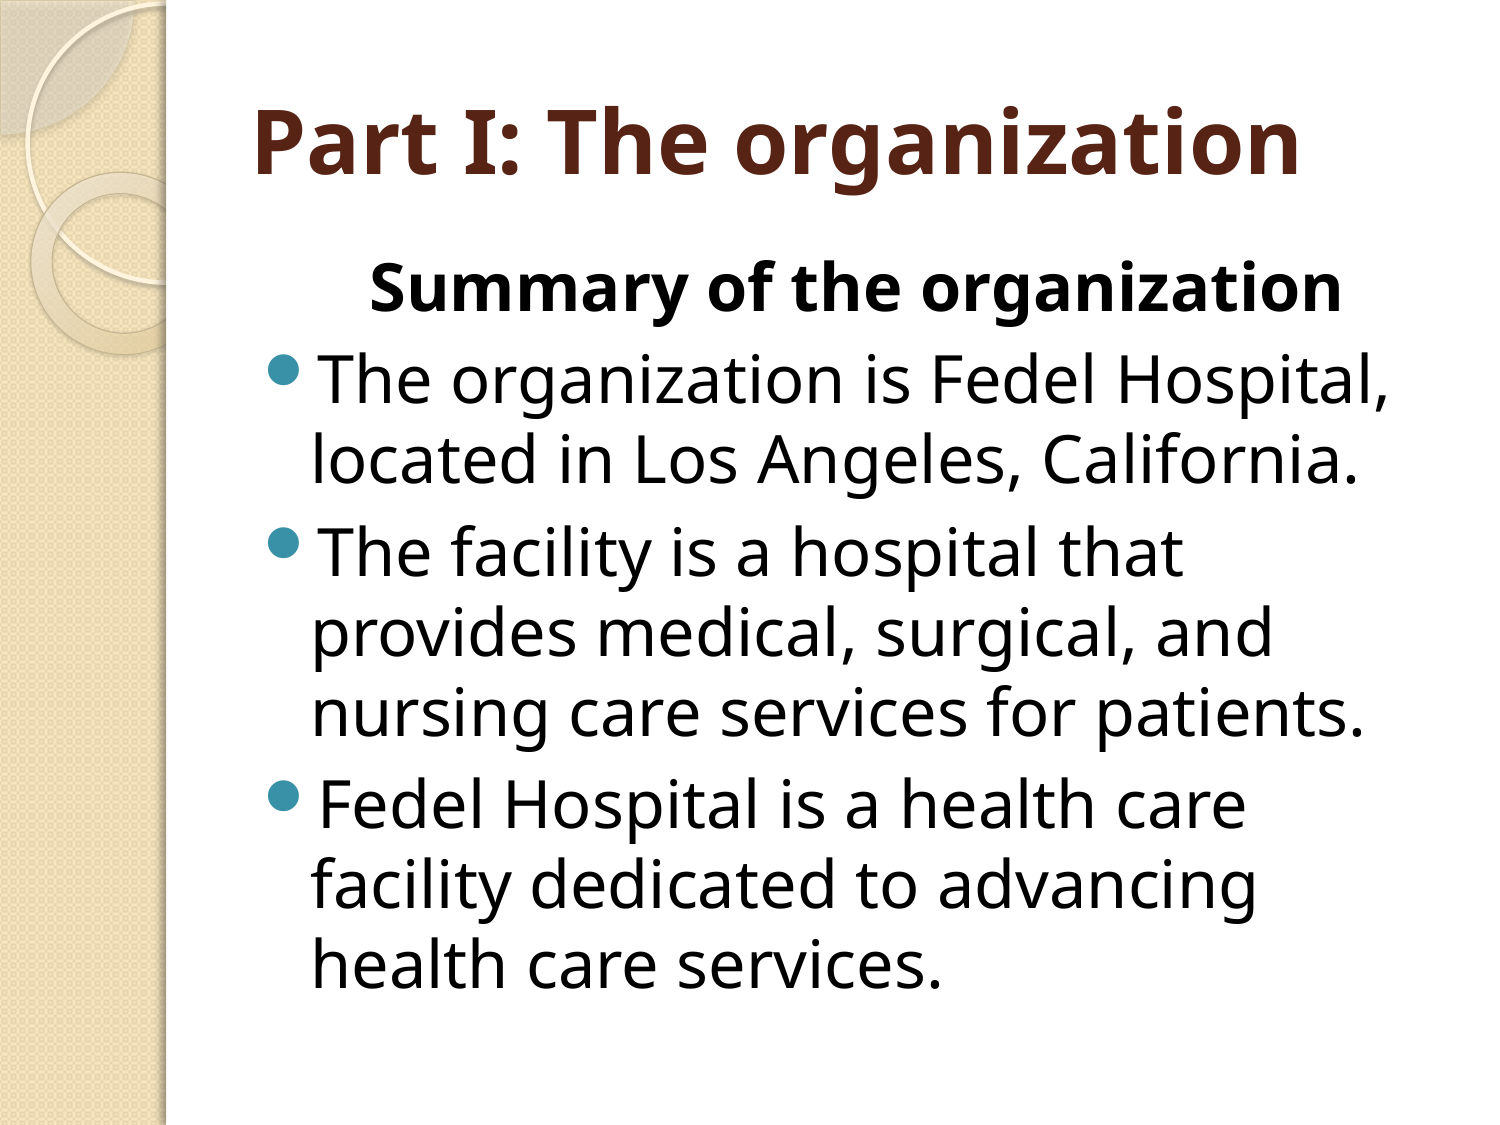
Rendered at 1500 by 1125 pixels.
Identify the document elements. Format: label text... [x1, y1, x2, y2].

title Part I: The organization [235, 45, 1466, 233]
list Summary of the organization The organization is Fedel Hospital, located in Los Angeles, California. The facility is a hospital that provides medical, surgical, and nursing care services for patients. Fedel Hospital is a health care facility dedicated to advancing health care services. [235, 237, 1466, 1025]
